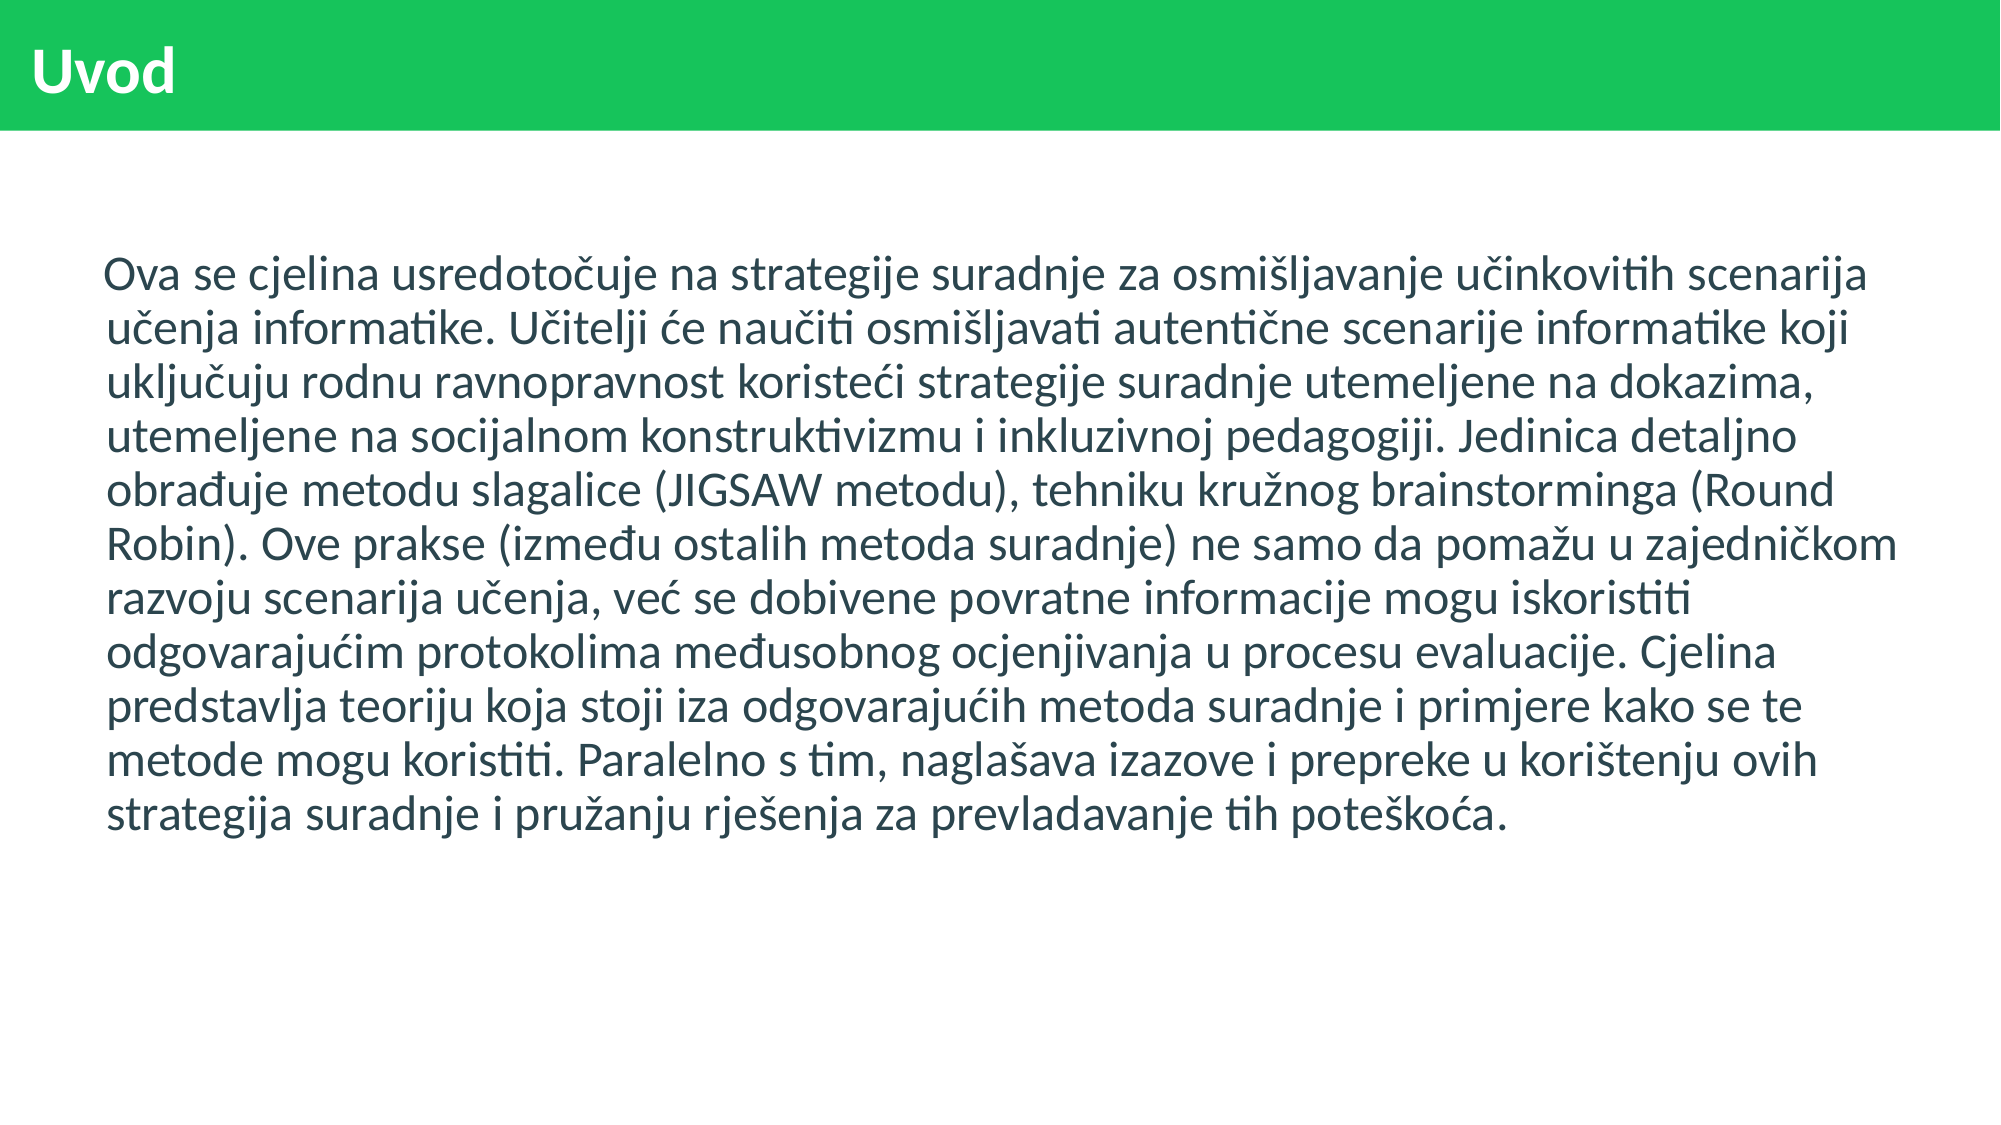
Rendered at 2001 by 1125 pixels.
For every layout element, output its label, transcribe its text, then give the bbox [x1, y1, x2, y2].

list Ova se cjelina usredotočuje na strategije suradnje za osmišljavanje učinkovitih scenarija učenja informatike. Učitelji će naučiti osmišljavati autentične scenarije informatike koji uključuju rodnu ravnopravnost koristeći strategije suradnje utemeljene na dokazima, utemeljene na socijalnom konstruktivizmu i inkluzivnoj pedagogiji. Jedinica detaljno obrađuje metodu slagalice (JIGSAW metodu), tehniku kružnog brainstorminga (Round Robin). Ove prakse (između ostalih metoda suradnje) ne samo da pomažu u zajedničkom razvoju scenarija učenja, već se dobivene povratne informacije mogu iskoristiti odgovarajućim protokolima međusobnog ocjenjivanja u procesu evaluacije. Cjelina predstavlja teoriju koja stoji iza odgovarajućih metoda suradnje i primjere kako se te metode mogu koristiti. Paralelno s tim, naglašava izazove i prepreke u korištenju ovih strategija suradnje i pružanju rješenja za prevladavanje tih poteškoća. [16, 239, 1950, 923]
title Uvod [16, 13, 1976, 131]
